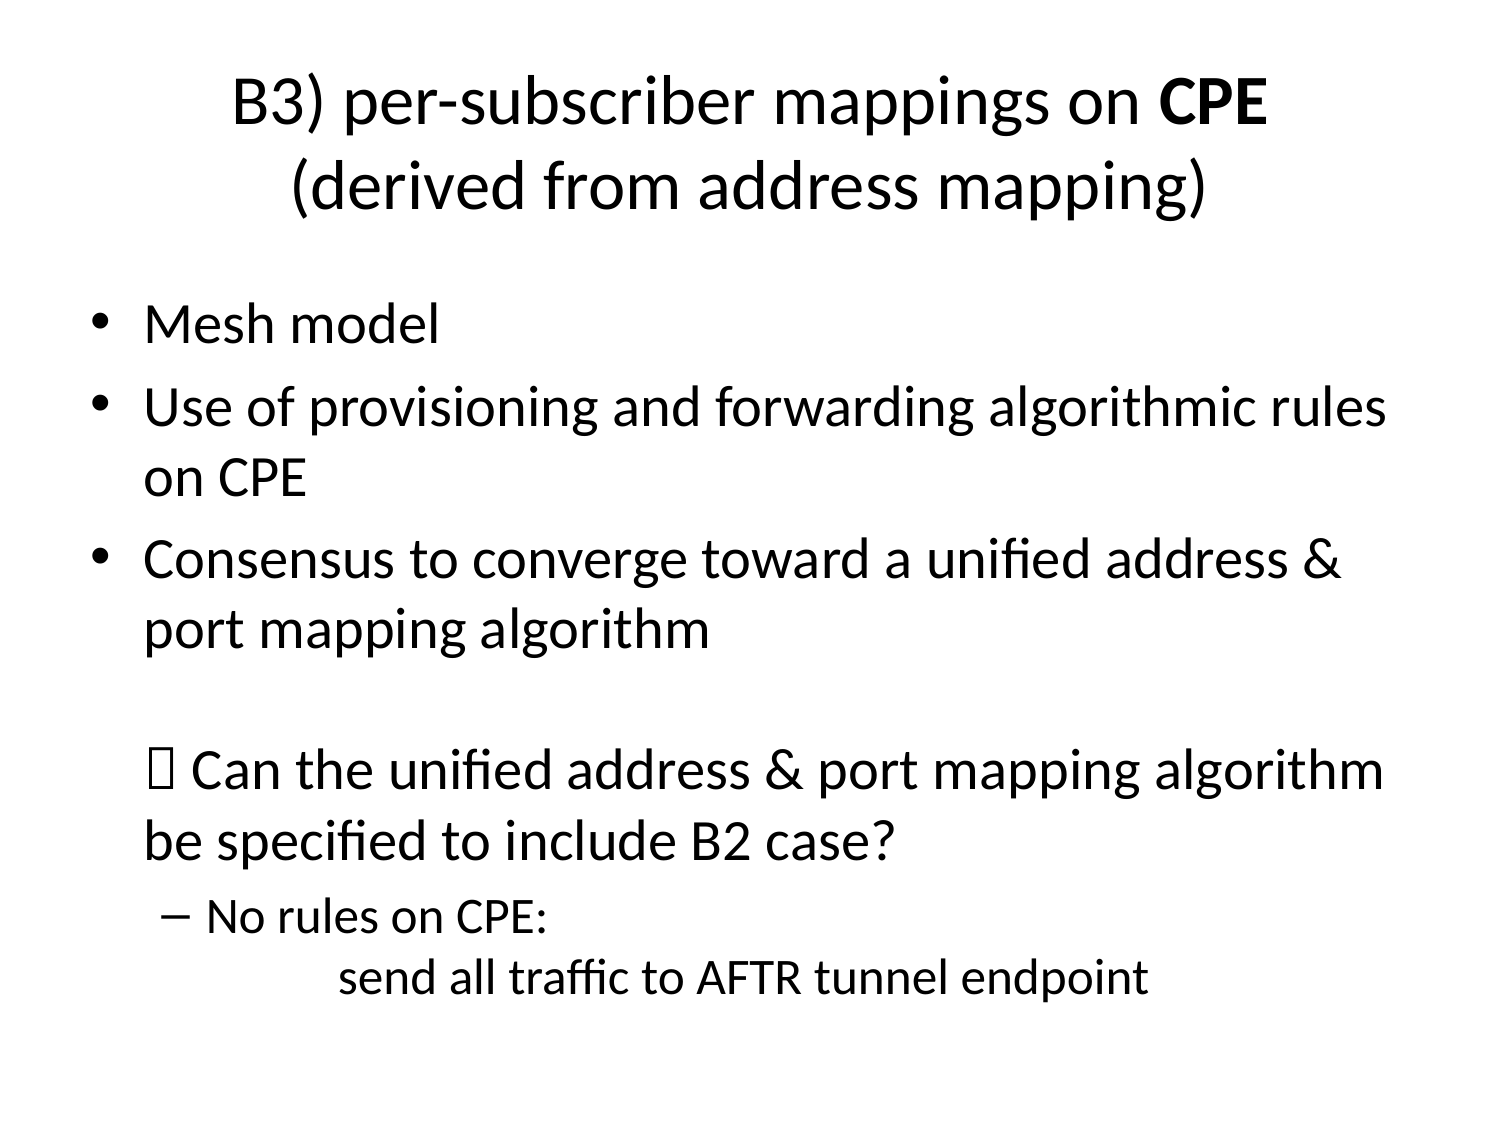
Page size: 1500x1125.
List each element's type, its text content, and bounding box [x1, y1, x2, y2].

title B3) per-subscriber mappings on CPE (derived from address mapping) [75, 45, 1425, 233]
list Mesh model Use of provisioning and forwarding algorithmic rules on CPE Consensus to converge toward a unified address & port mapping algorithm  Can the unified address & port mapping algorithm be specified to include B2 case? No rules on CPE: send all traffic to AFTR tunnel endpoint [75, 277, 1425, 1021]
